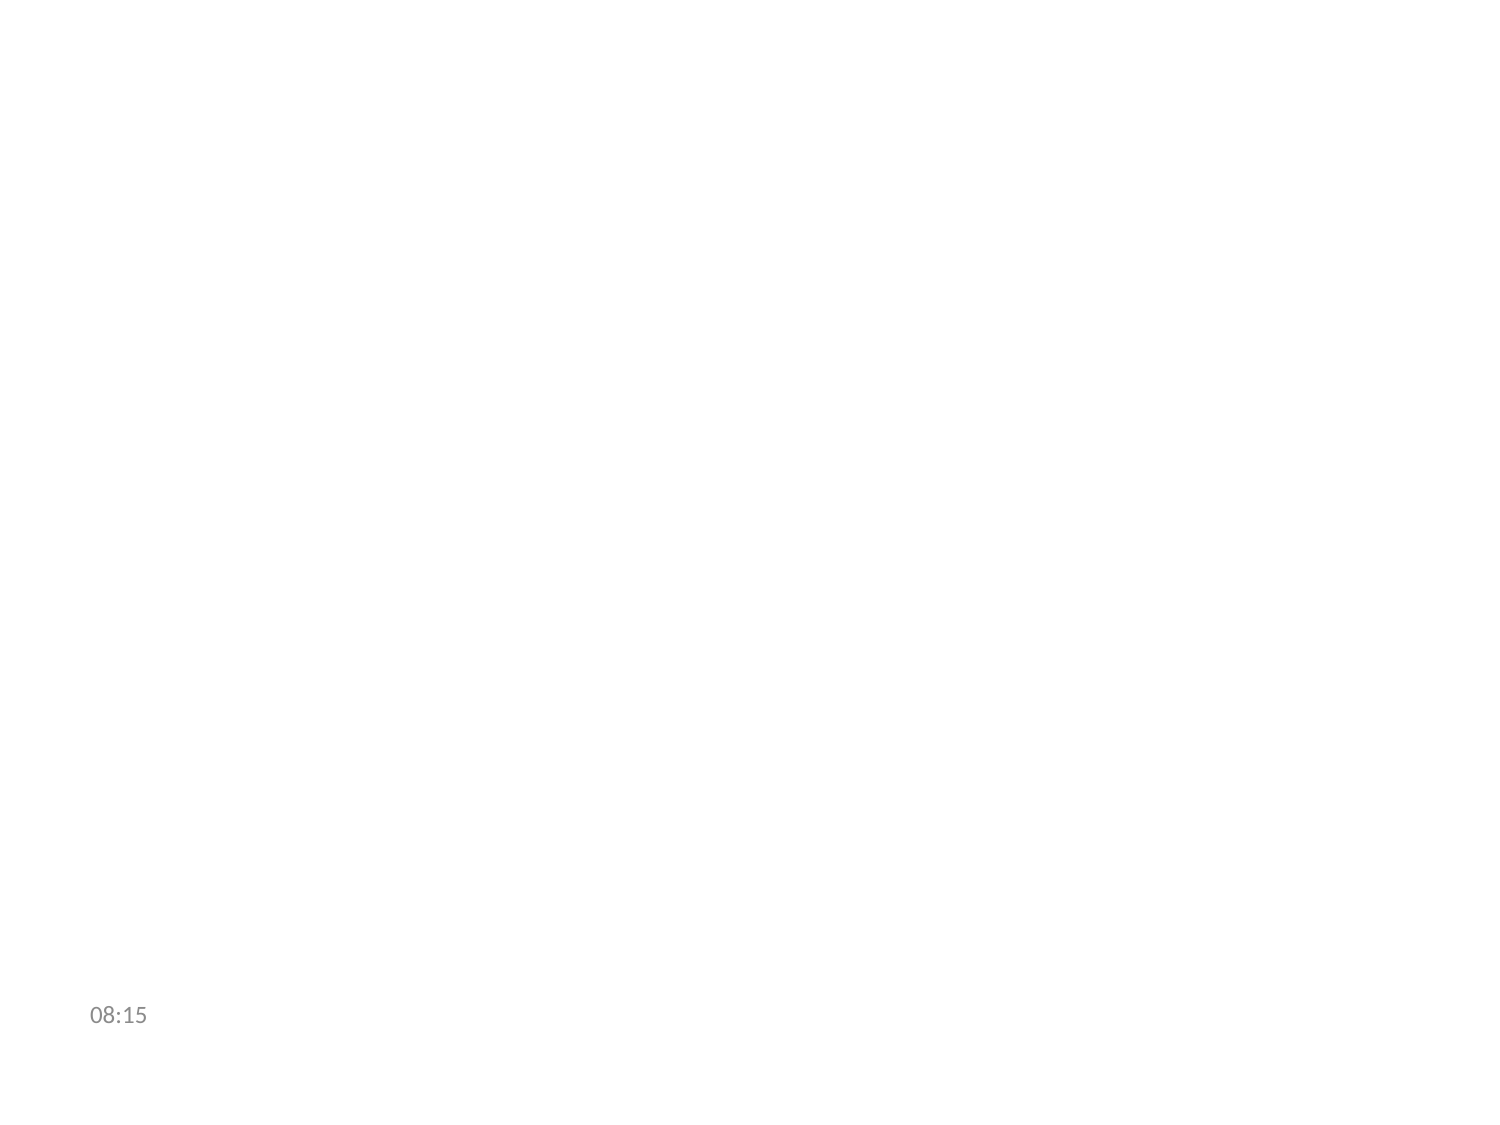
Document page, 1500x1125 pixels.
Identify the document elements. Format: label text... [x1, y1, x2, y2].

text_box 15:35 [75, 983, 425, 1044]
